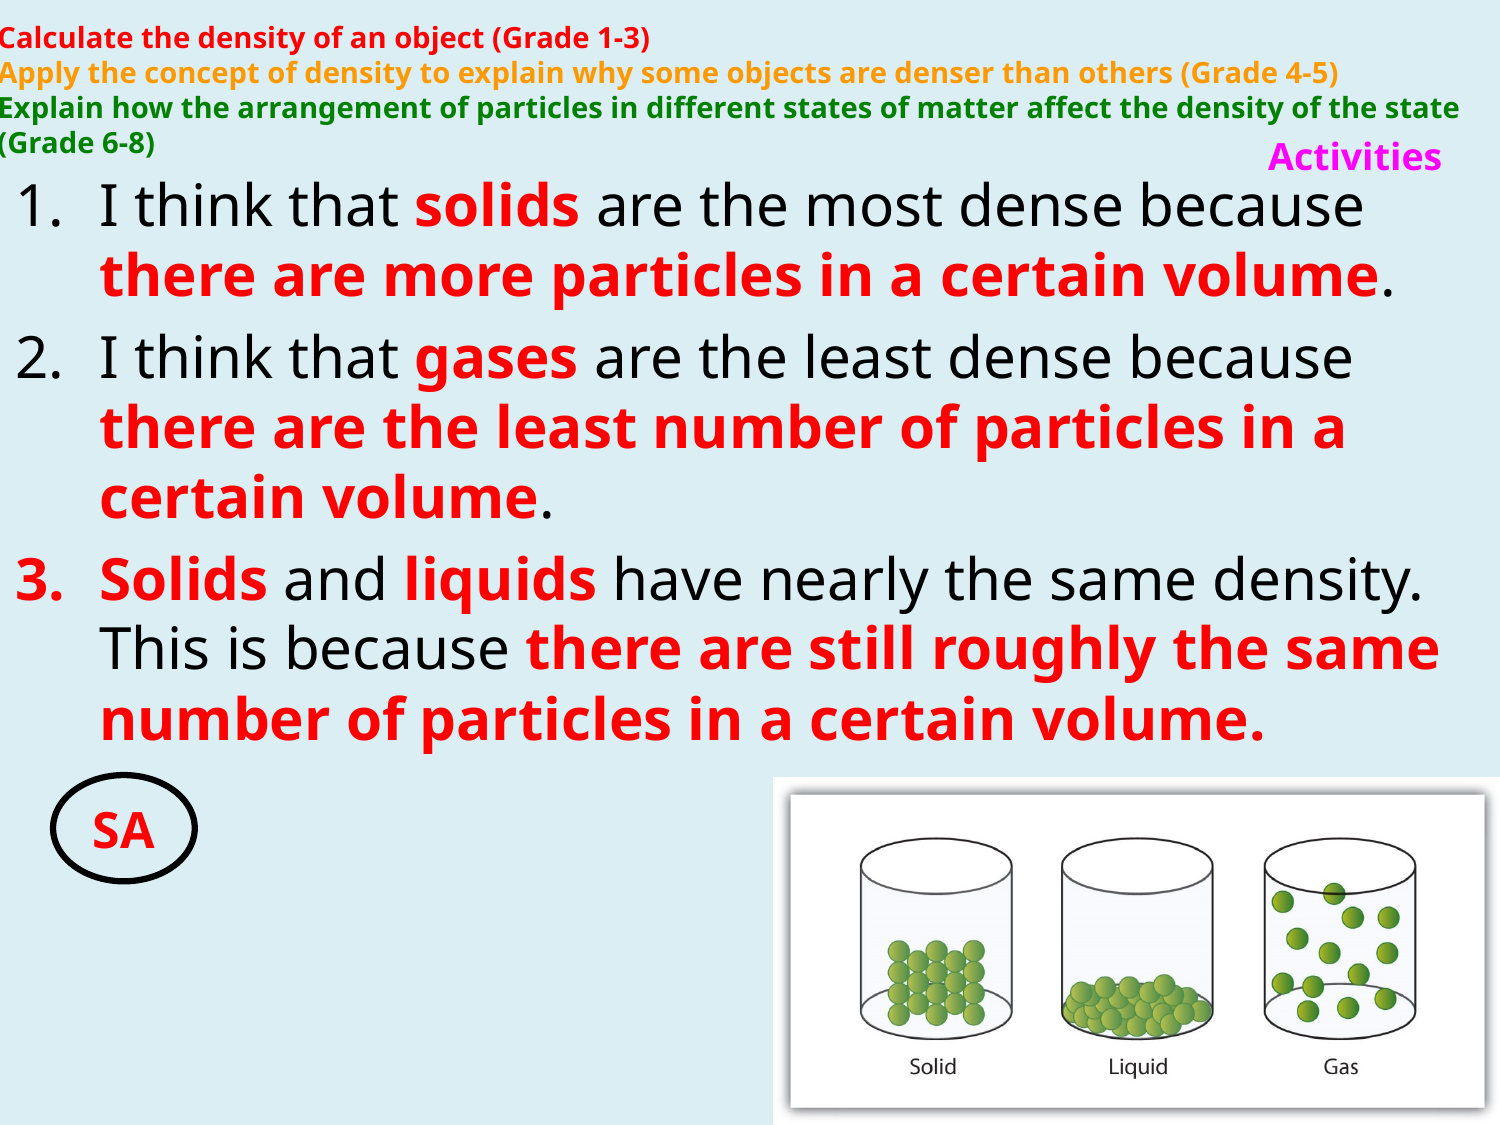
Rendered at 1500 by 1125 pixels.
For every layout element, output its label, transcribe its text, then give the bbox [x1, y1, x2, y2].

list I think that solids are the most dense because there are more particles in a certain volume. I think that gases are the least dense because there are the least number of particles in a certain volume. Solids and liquids have nearly the same density. This is because there are still roughly the same number of particles in a certain volume. [0, 183, 1500, 461]
text_box SA [50, 772, 197, 884]
title Calculate the density of an object (Grade 1-3) Apply the concept of density to explain why some objects are denser than others (Grade 4-5) Explain how the arrangement of particles in different states of matter affect the density of the state (Grade 6-8) [0, 0, 1500, 183]
picture [773, 777, 1500, 1125]
text_box Activities [1253, 125, 1458, 186]
